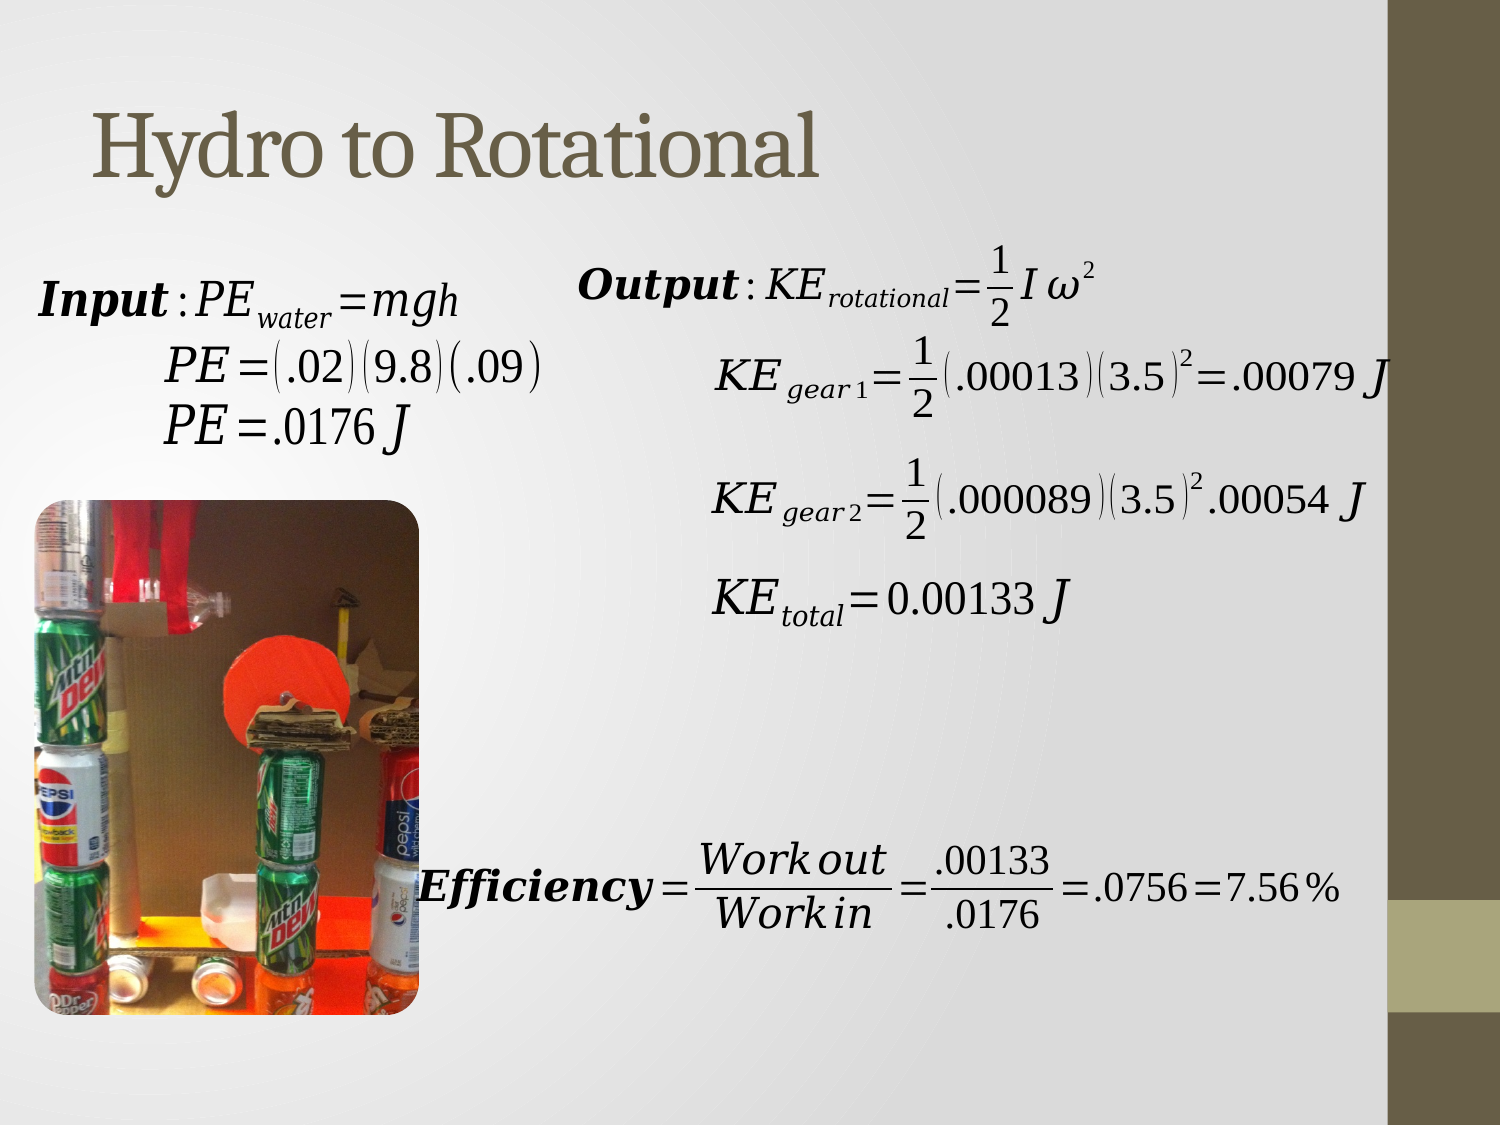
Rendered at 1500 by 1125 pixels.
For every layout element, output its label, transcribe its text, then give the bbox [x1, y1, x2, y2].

picture [0, 500, 485, 1015]
title Hydro to Rotational [75, 45, 1325, 233]
